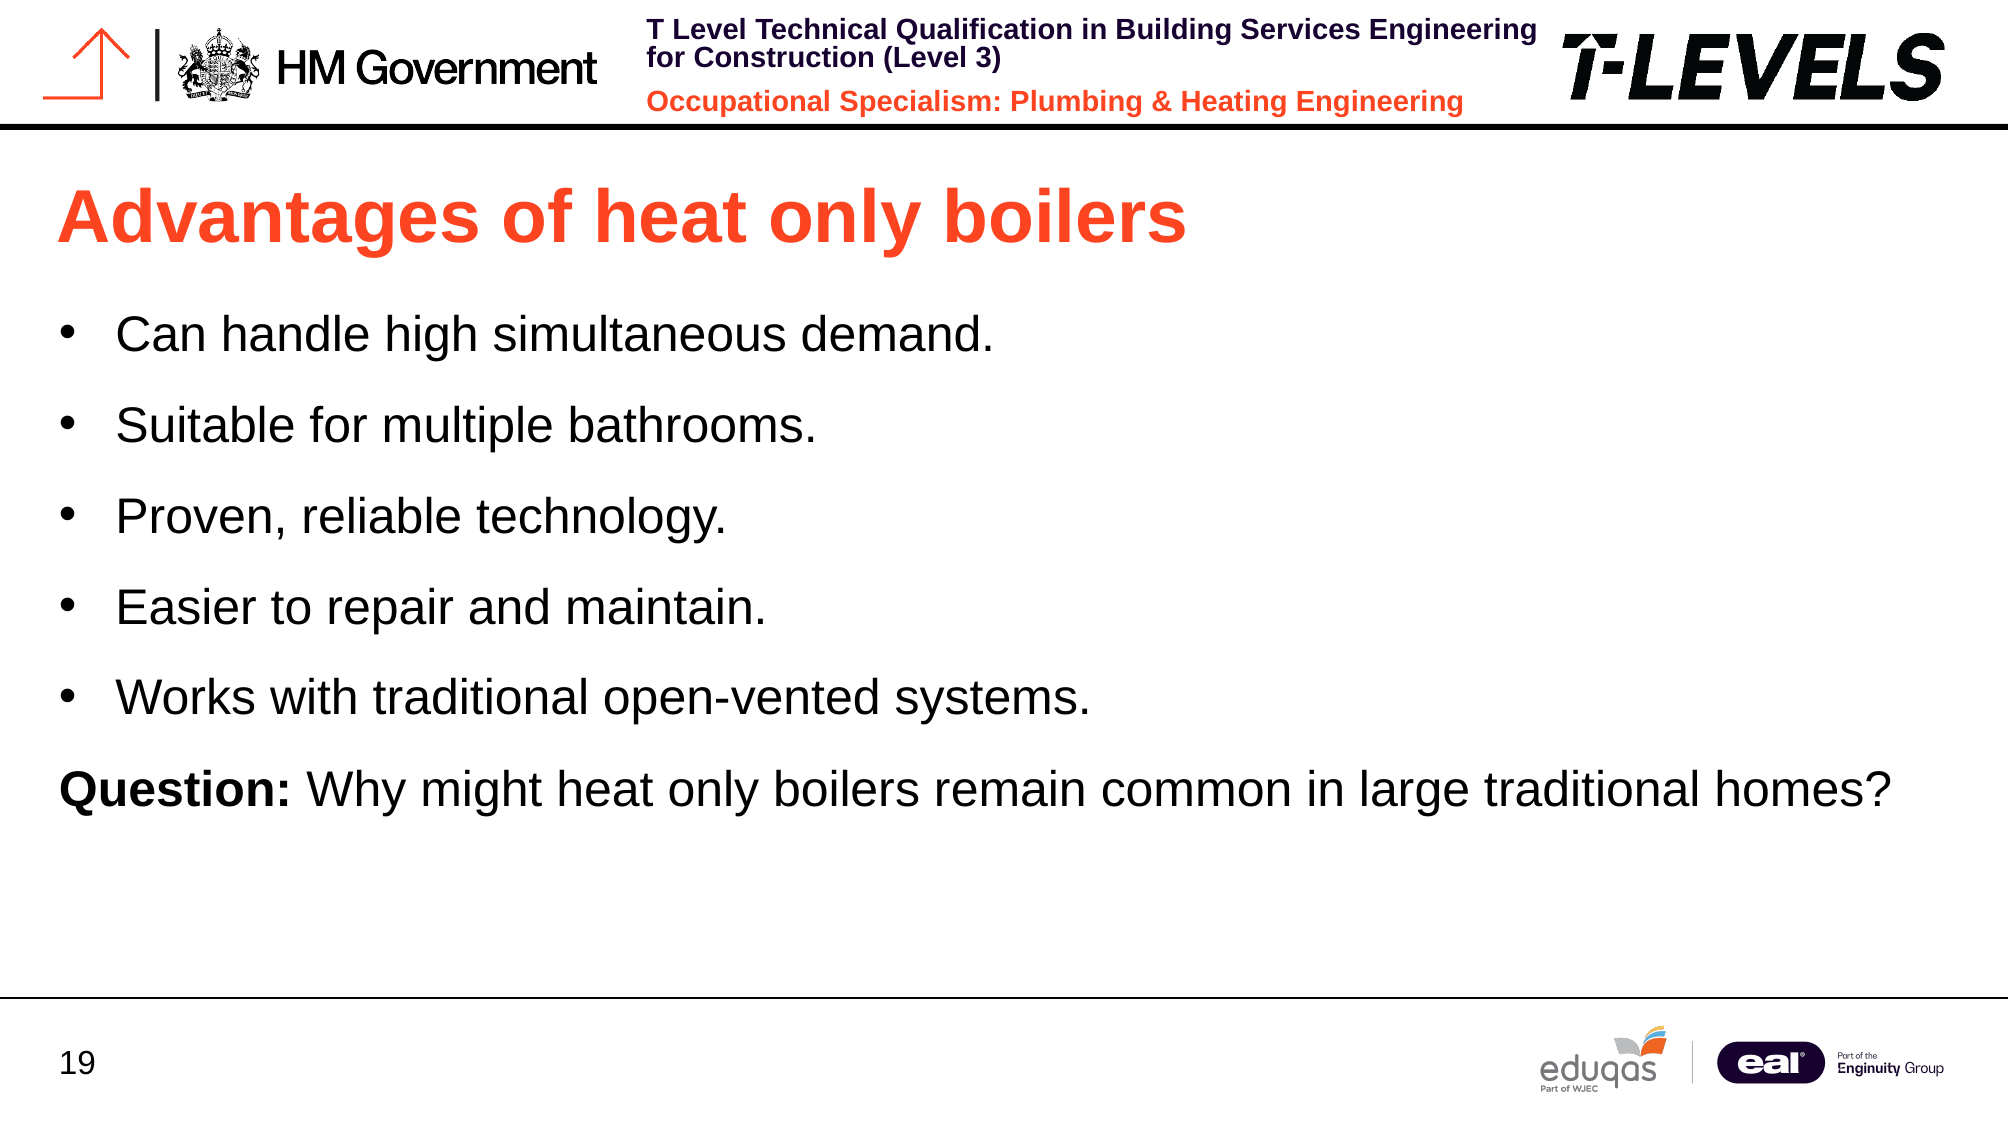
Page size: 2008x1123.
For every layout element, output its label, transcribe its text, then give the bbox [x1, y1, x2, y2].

picture [1535, 1021, 1949, 1097]
picture [38, 27, 136, 100]
picture [155, 28, 597, 102]
list Can handle high simultaneous demand. Suitable for multiple bathrooms. Proven, reliable technology. Easier to repair and maintain. Works with traditional open-vented systems. Question: Why might heat only boilers remain common in large traditional homes? [59, 295, 1949, 975]
title Advantages of heat only boilers [41, 111, 1949, 314]
picture [1543, 25, 1964, 108]
